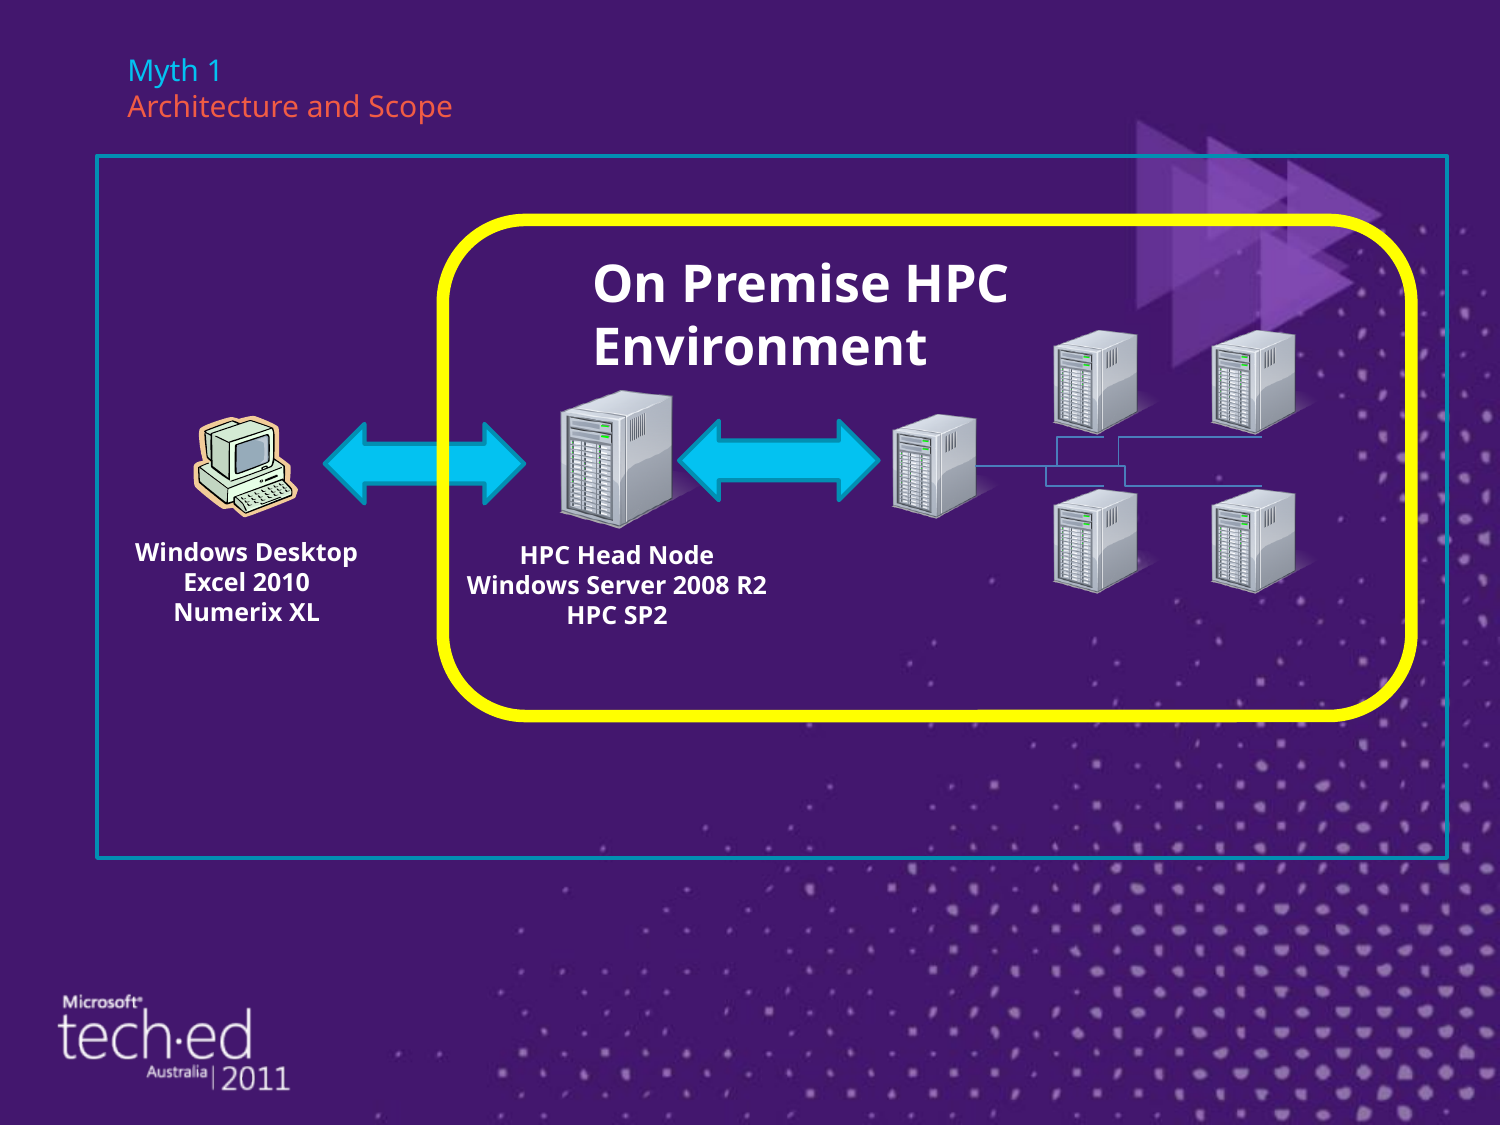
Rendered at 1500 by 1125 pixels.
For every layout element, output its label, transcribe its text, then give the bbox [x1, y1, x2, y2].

title Myth 1 Architecture and Scope [112, 42, 1388, 132]
picture [0, 0, 1500, 1125]
text_box [441, 217, 1414, 719]
text_box [95, 154, 1449, 860]
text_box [123, 243, 1341, 639]
